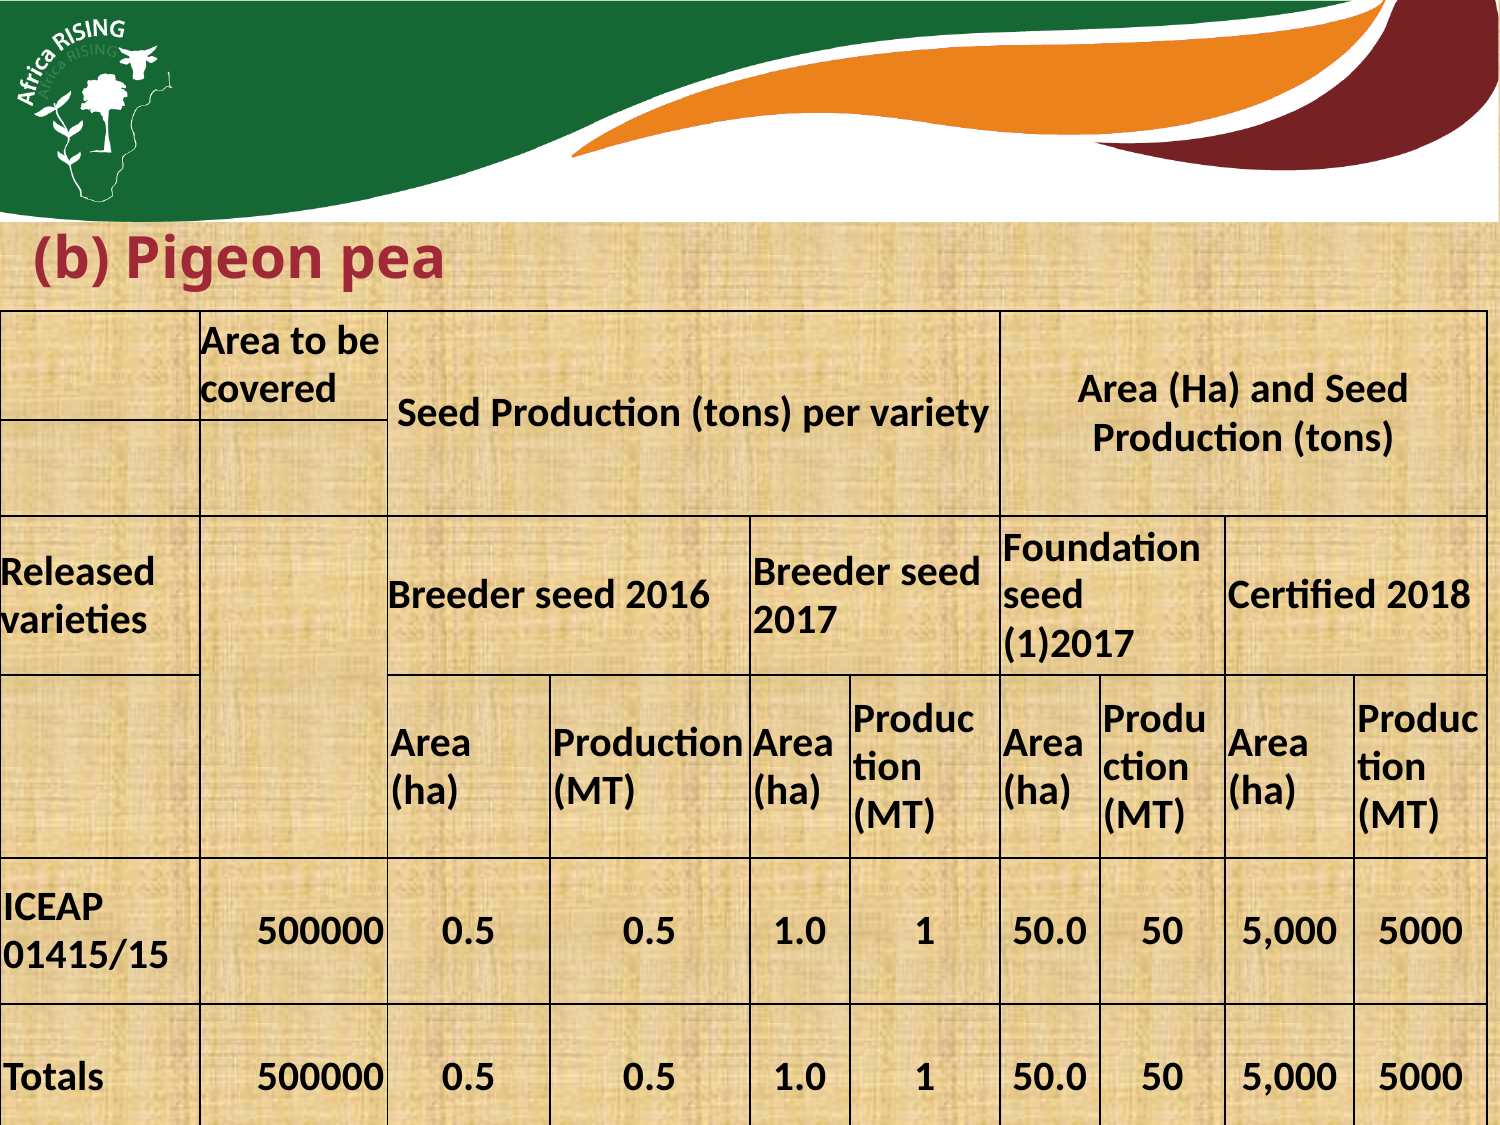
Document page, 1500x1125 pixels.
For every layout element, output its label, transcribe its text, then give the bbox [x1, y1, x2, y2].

table_cell Area (ha) [751, 676, 849, 857]
table_cell 5,000 [1226, 859, 1353, 1003]
table_cell 1.0 [751, 859, 849, 1003]
table_header [1, 312, 199, 419]
table_cell [201, 517, 387, 857]
table_cell 5,000 [1226, 1005, 1353, 1125]
table_cell 5000 [1355, 1005, 1486, 1125]
table_cell Area (ha) [1001, 676, 1099, 857]
table_cell 1 [851, 859, 999, 1003]
table_cell 50.0 [1001, 859, 1099, 1003]
table_cell [1, 676, 199, 857]
table_cell 500000 [201, 1005, 387, 1125]
table_cell [201, 421, 387, 515]
table_cell Breeder seed 2017 [751, 517, 999, 674]
table_cell 50 [1101, 1005, 1224, 1125]
table_cell Production (MT) [1355, 676, 1486, 857]
table_cell Area (ha) [1226, 676, 1353, 857]
table_cell Production (MT) [851, 676, 999, 857]
table_cell 0.5 [388, 859, 549, 1003]
table_header Area (Ha) and Seed Production (tons) [1001, 312, 1486, 515]
table_cell 0.5 [388, 1005, 549, 1125]
table_cell Production (MT) [551, 676, 749, 857]
table_cell [1, 421, 199, 515]
table_header Seed Production (tons) per variety [388, 312, 999, 515]
table_cell Production (MT) [1101, 676, 1224, 857]
table_cell Totals [1, 1005, 199, 1125]
table_cell 0.5 [551, 1005, 749, 1125]
table_cell 1.0 [751, 1005, 849, 1125]
table_cell 50 [1101, 859, 1224, 1003]
table_cell 1 [851, 1005, 999, 1125]
table_header Area to be covered [201, 312, 387, 419]
table_cell Certified 2018 [1226, 517, 1486, 674]
table_cell 500000 [201, 859, 387, 1003]
table_cell Area (ha) [388, 676, 549, 857]
table_cell 0.5 [551, 859, 749, 1003]
table_cell Released varieties [1, 517, 199, 674]
picture [0, 0, 1500, 1125]
table_cell 5000 [1355, 859, 1486, 1003]
table_cell Breeder seed 2016 [388, 517, 749, 674]
table_cell ICEAP 01415/15 [1, 859, 199, 1003]
text_box (b) Pigeon pea [0, 212, 663, 300]
table_cell Foundation seed (1)2017 [1001, 517, 1224, 674]
table_cell 50.0 [1001, 1005, 1099, 1125]
